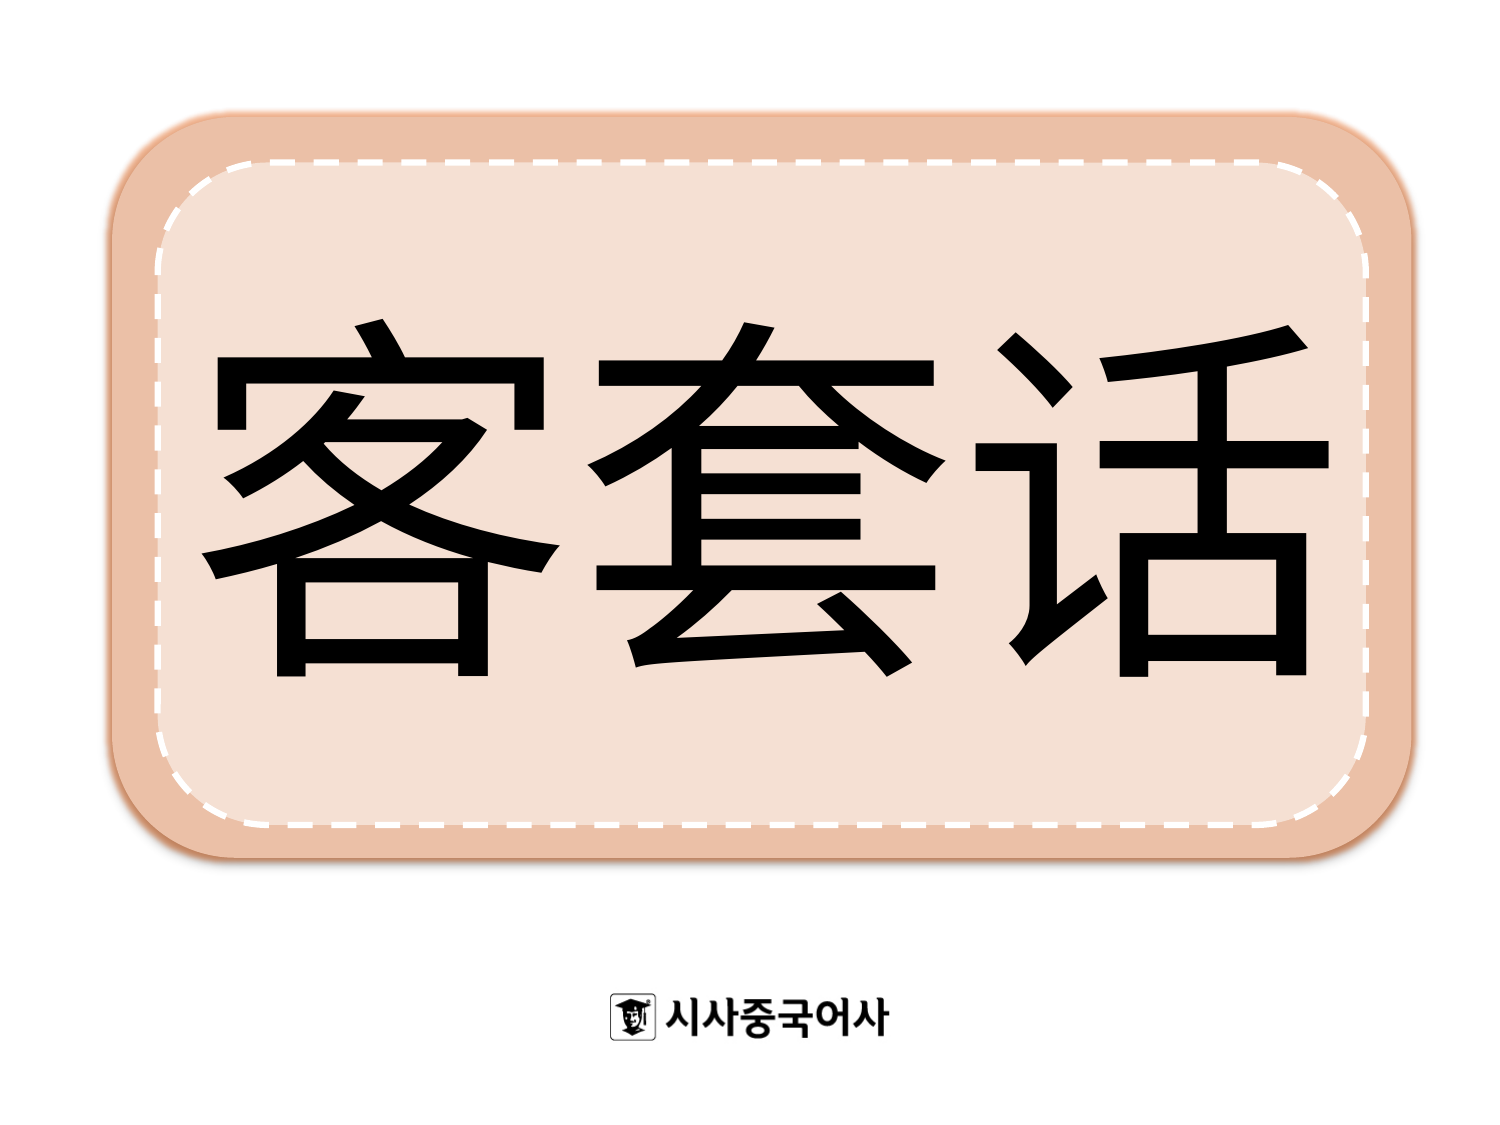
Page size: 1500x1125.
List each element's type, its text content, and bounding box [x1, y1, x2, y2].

text_box 客套话 [162, 160, 1371, 824]
picture [602, 987, 898, 1047]
